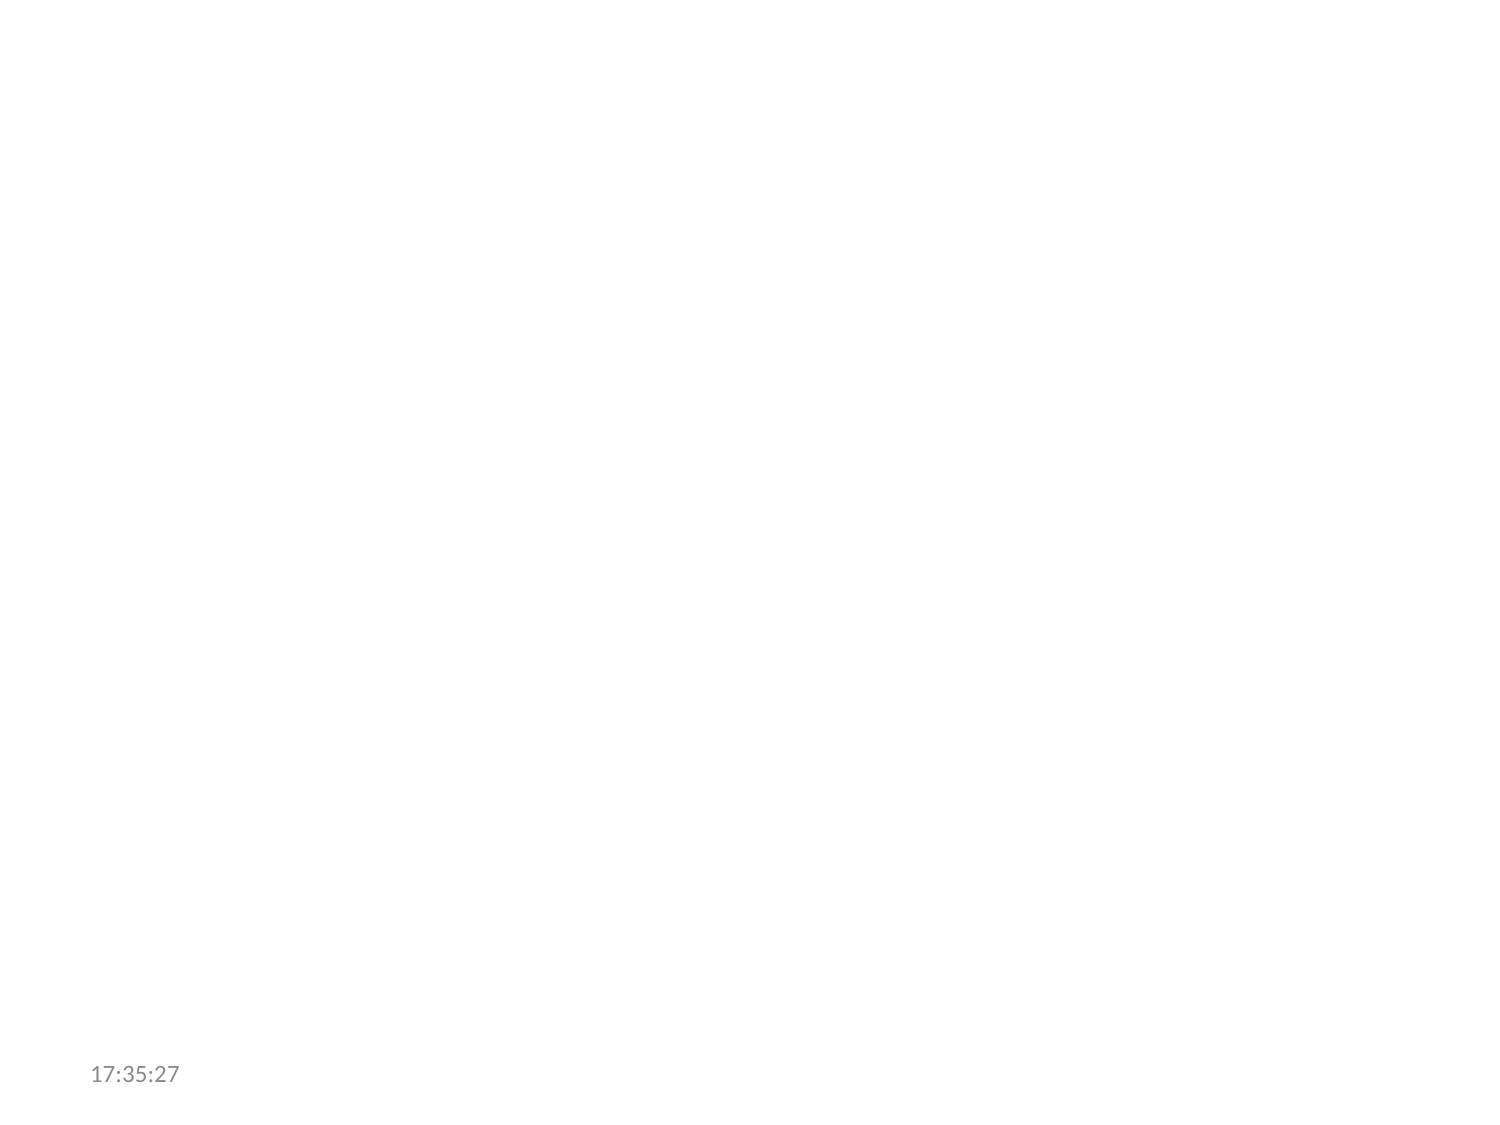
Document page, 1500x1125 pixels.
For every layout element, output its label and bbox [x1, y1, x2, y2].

slide_number [75, 1042, 425, 1103]
